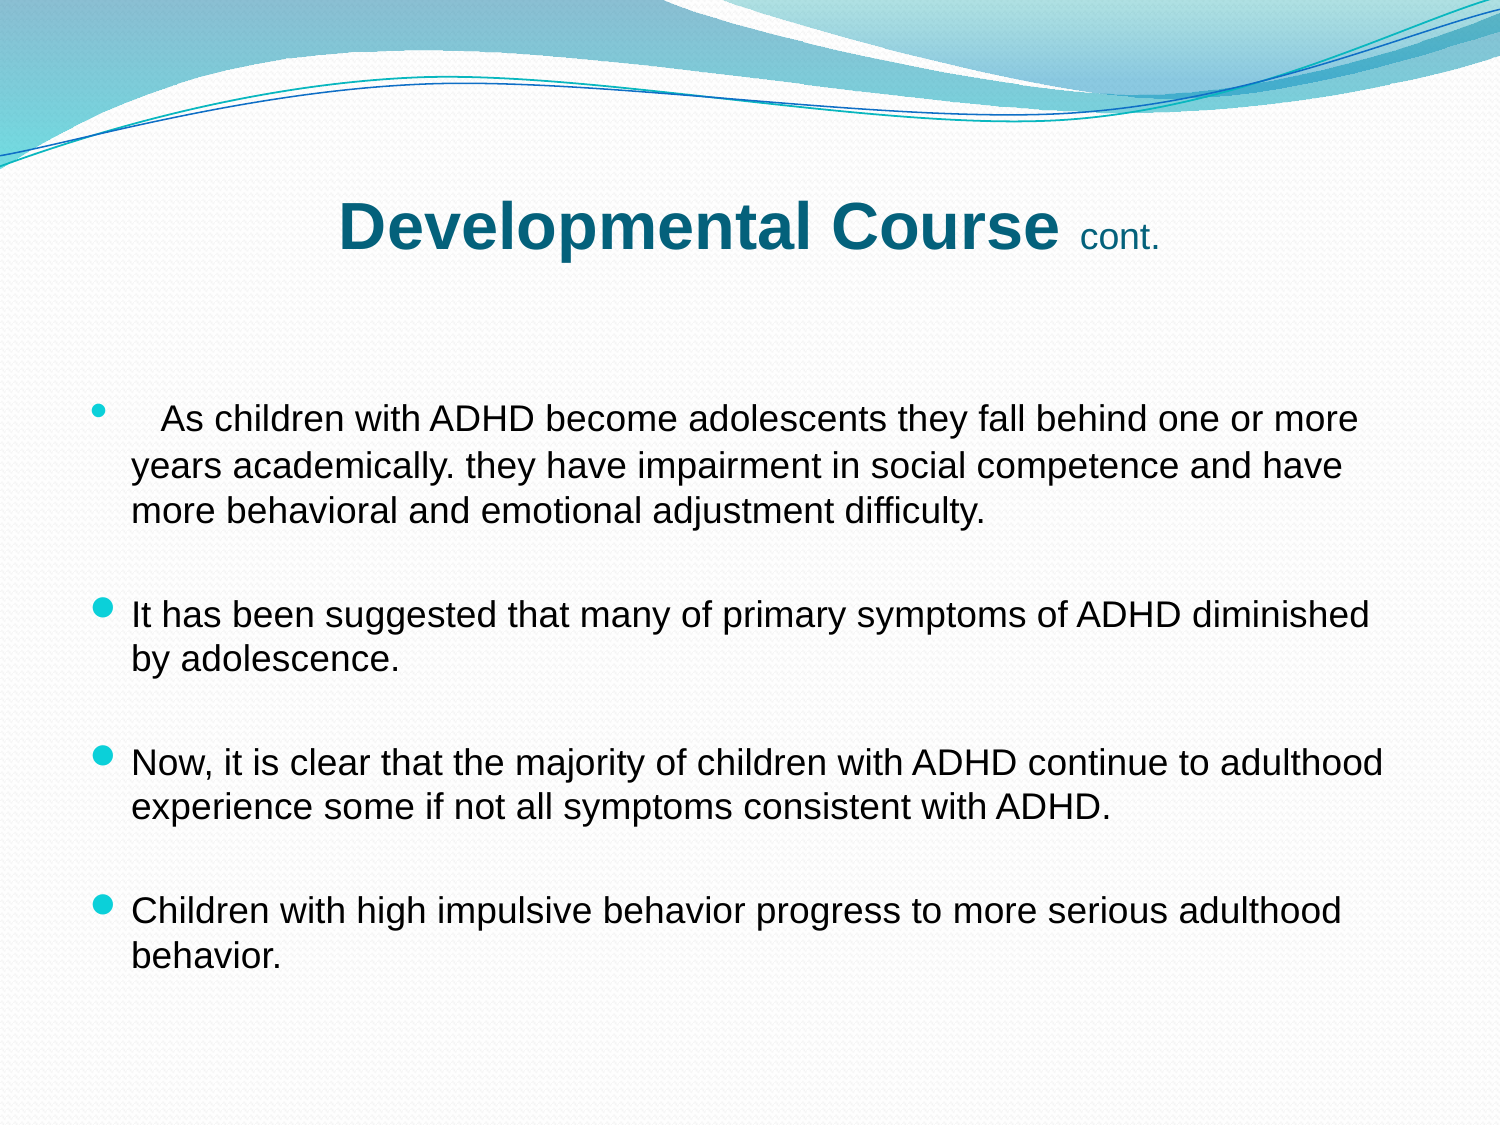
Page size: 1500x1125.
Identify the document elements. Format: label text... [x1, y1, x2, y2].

title Developmental Course cont. [75, 115, 1425, 263]
list As children with ADHD become adolescents they fall behind one or more years academically. they have impairment in social competence and have more behavioral and emotional adjustment difficulty. It has been suggested that many of primary symptoms of ADHD diminished by adolescence. Now, it is clear that the majority of children with ADHD continue to adulthood experience some if not all symptoms consistent with ADHD. Children with high impulsive behavior progress to more serious adulthood behavior. [75, 317, 1425, 1038]
